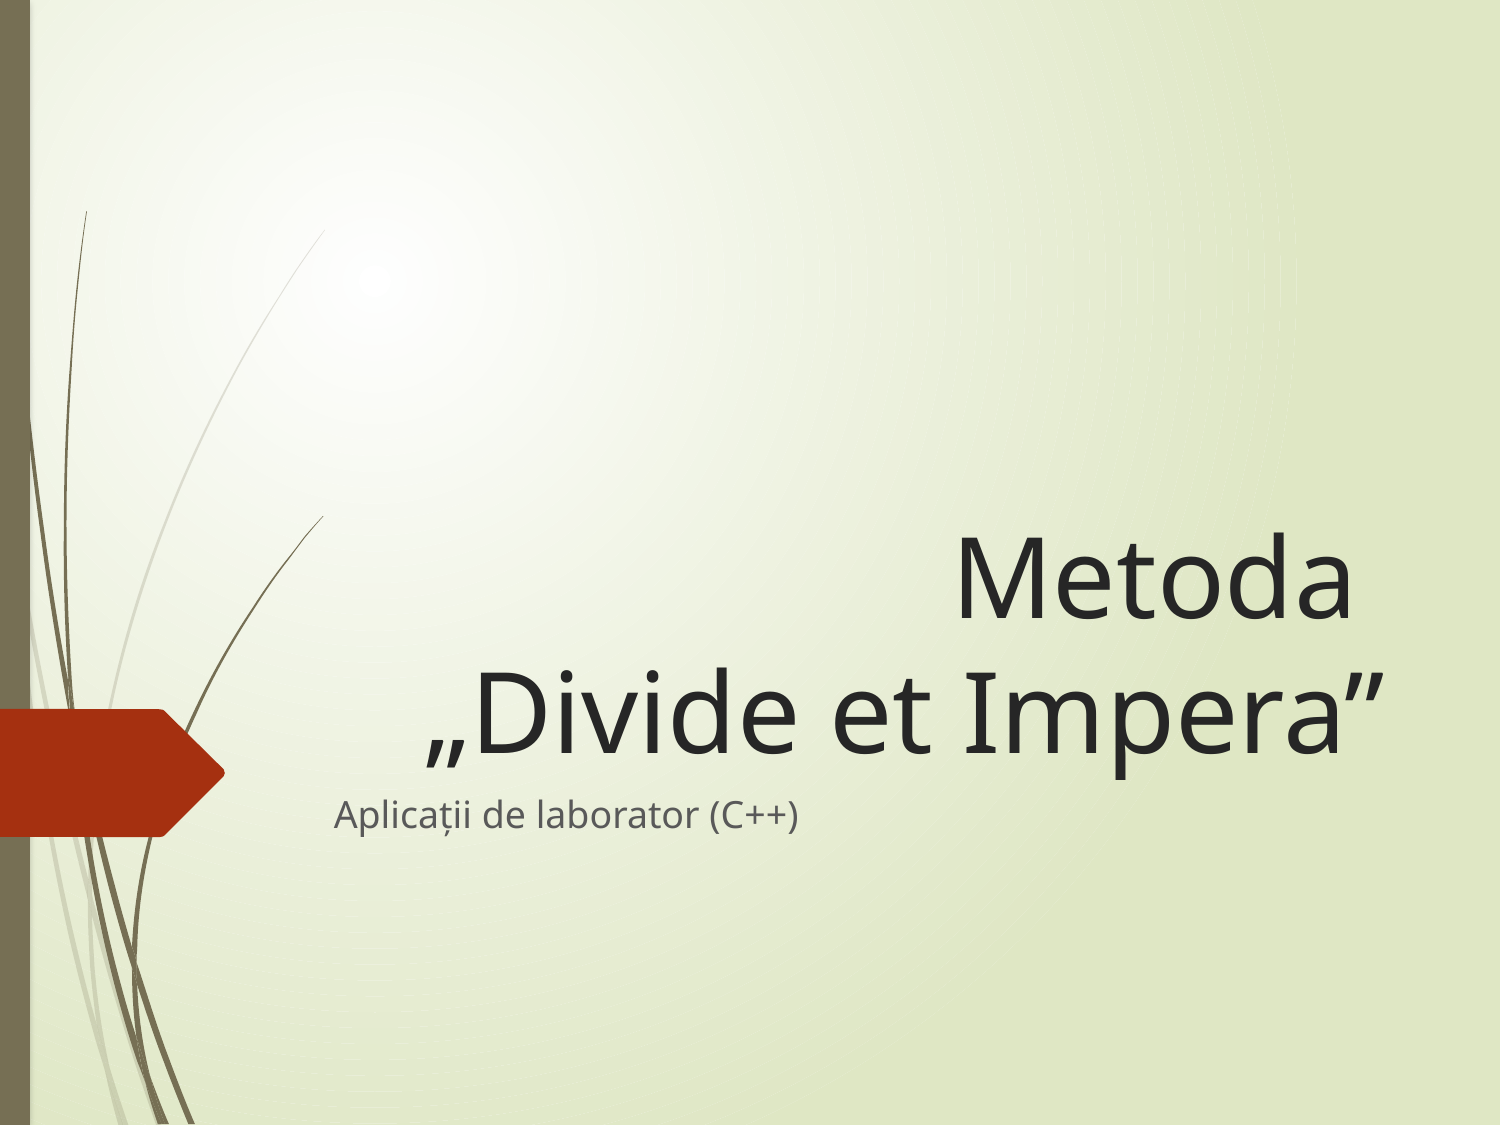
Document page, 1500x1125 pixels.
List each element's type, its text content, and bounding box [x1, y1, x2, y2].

subtitle Aplicaţii de laborator (C++) [318, 783, 1402, 969]
title Metoda „Divide et Impera” [318, 412, 1402, 783]
